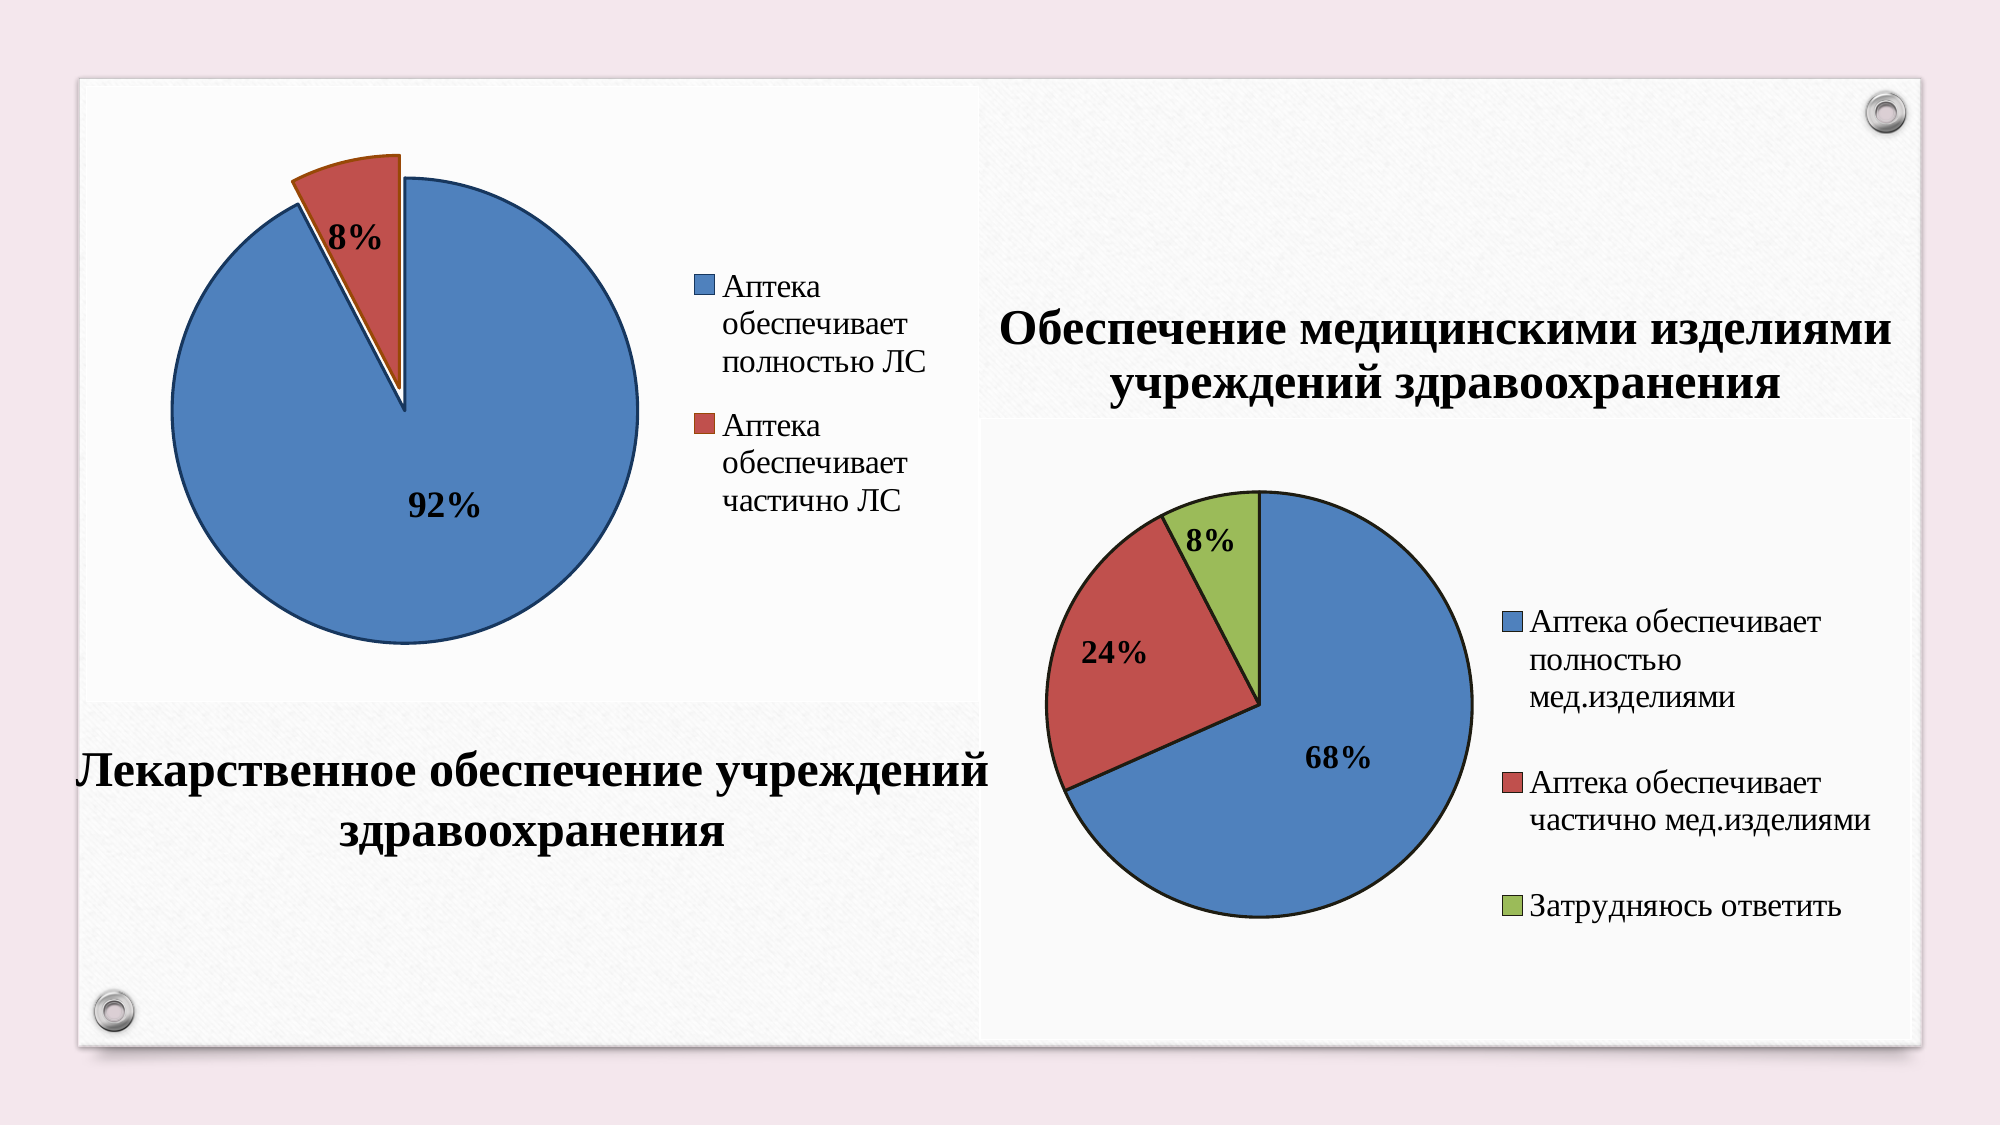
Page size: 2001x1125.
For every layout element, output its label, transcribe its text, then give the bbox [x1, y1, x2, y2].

text_box Обеспечение медицинскими изделиями учреждений здравоохранения [980, 293, 1946, 417]
chart [85, 85, 1913, 1041]
picture [0, 0, 2000, 1125]
text_box Лекарственное обеспечение учреждений здравоохранения [48, 729, 978, 864]
